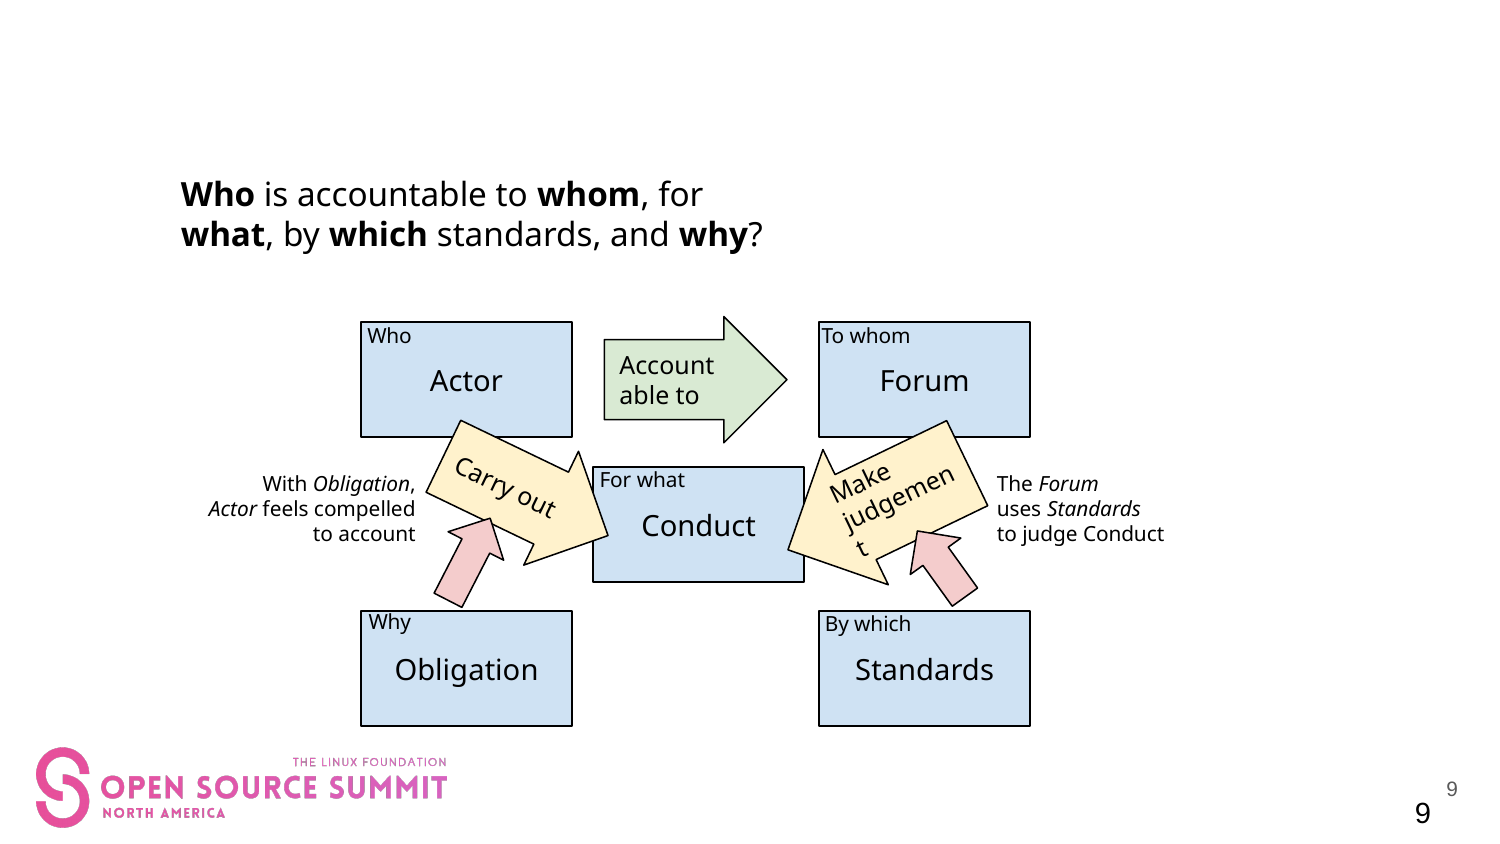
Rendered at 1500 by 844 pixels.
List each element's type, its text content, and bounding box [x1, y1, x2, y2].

text_box Account able to [604, 316, 787, 443]
text_box Who [337, 309, 442, 360]
text_box Make judgement [787, 420, 988, 585]
text_box 9 [1403, 779, 1494, 844]
text_box Carry out [426, 420, 609, 566]
text_box Forum [819, 322, 1031, 438]
text_box [434, 518, 504, 596]
text_box The Forum uses Standards to judge Conduct [981, 456, 1253, 561]
text_box Why [301, 596, 478, 647]
text_box Conduct [593, 466, 804, 582]
text_box For what [554, 454, 731, 505]
text_box [910, 530, 978, 603]
picture [36, 747, 447, 828]
text_box Obligation [361, 611, 573, 727]
text_box Who is accountable to whom, for what, by which standards, and why? [165, 158, 798, 268]
text_box To whom [798, 309, 934, 360]
text_box Actor [361, 322, 573, 438]
text_box With Obligation, Actor feels compelled to account [110, 456, 431, 561]
text_box By which [779, 598, 957, 649]
text_box Standards [819, 611, 1031, 727]
